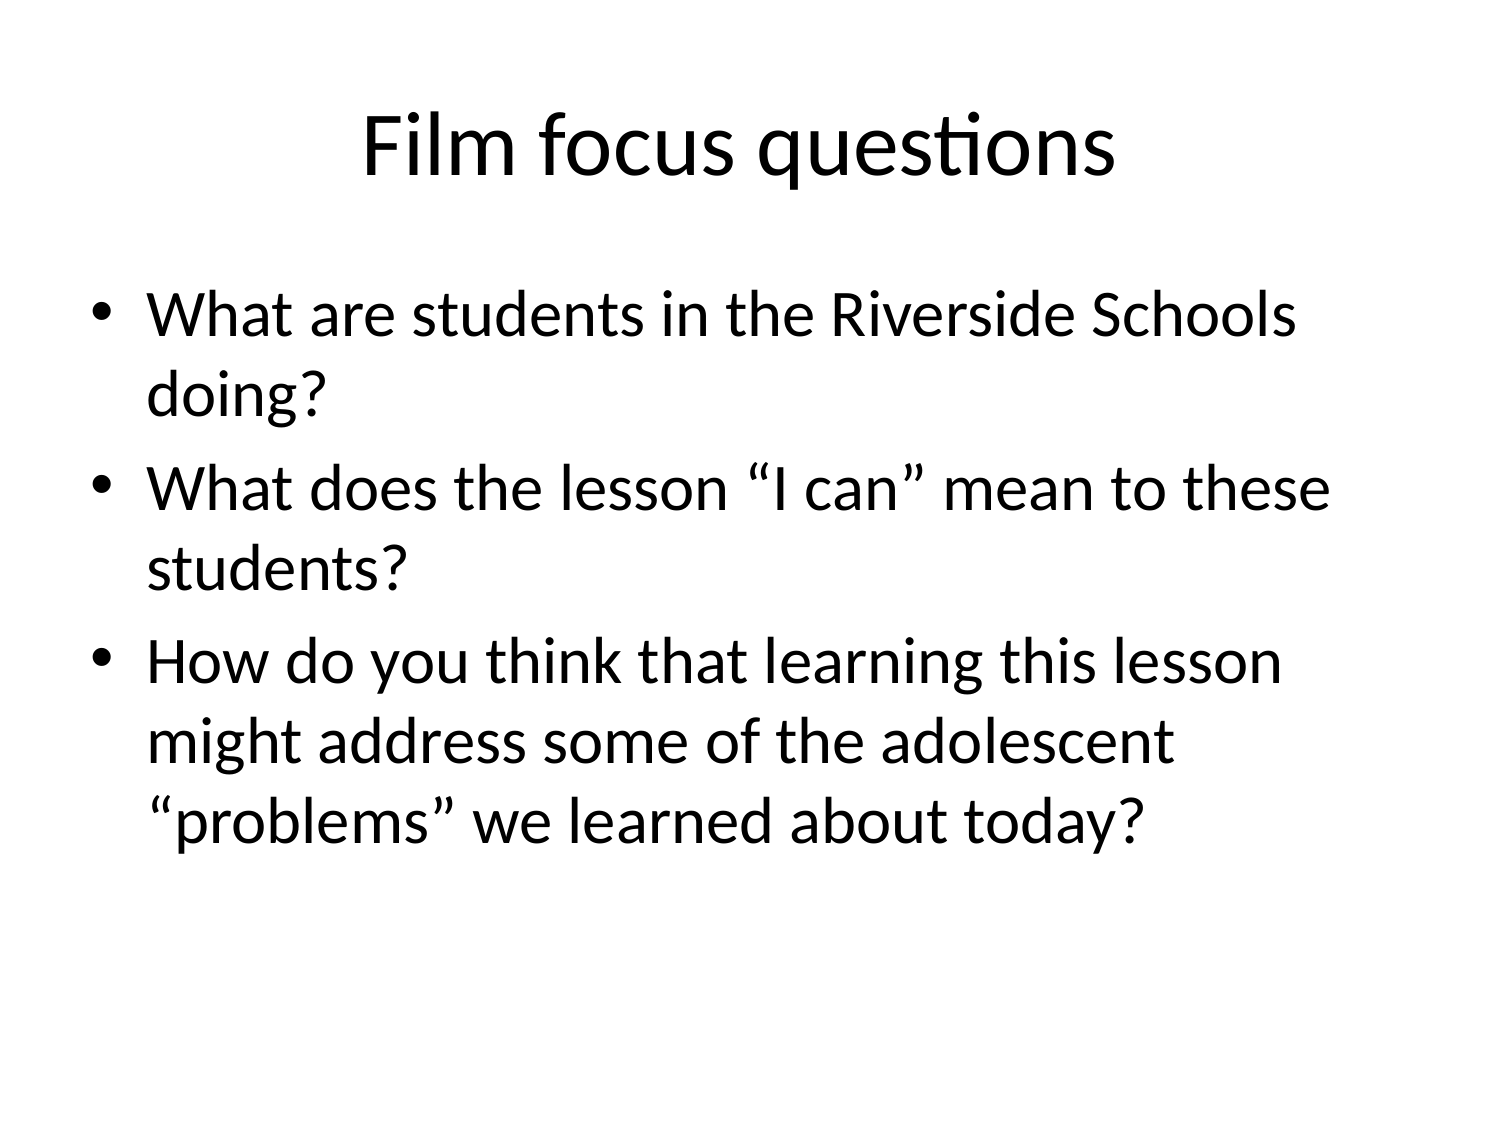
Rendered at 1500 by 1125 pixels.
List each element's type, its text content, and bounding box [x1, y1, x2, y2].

list What are students in the Riverside Schools doing? What does the lesson “I can” mean to these students? How do you think that learning this lesson might address some of the adolescent “problems” we learned about today? [75, 262, 1425, 1005]
title Film focus questions [75, 45, 1425, 233]
